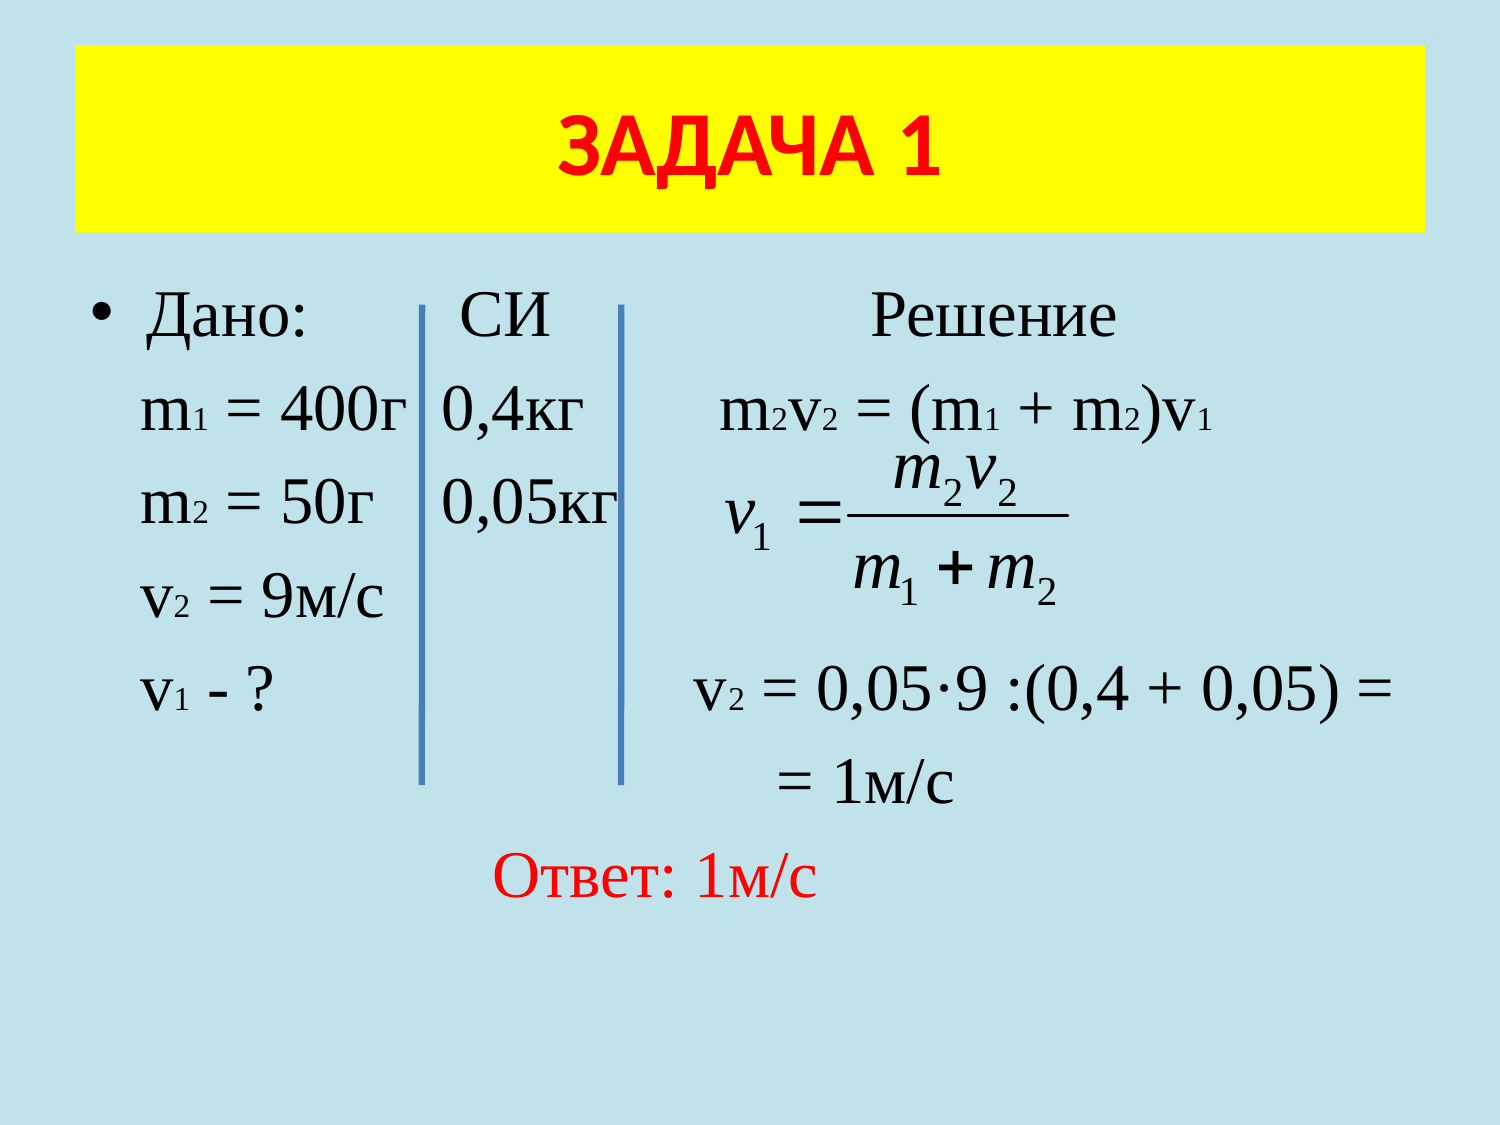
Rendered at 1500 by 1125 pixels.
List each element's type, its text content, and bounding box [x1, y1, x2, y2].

list Дано: СИ Решение m1 = 400г 0,4кг m2v2 = (m1 + m2)v1 m2 = 50г 0,05кг v2 = 9м/с v1 - ? v2 = 0,05·9 :(0,4 + 0,05) = = 1м/с Ответ: 1м/с [75, 262, 1425, 1005]
title ЗАДАЧА 1 [75, 45, 1425, 233]
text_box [714, 421, 1085, 622]
